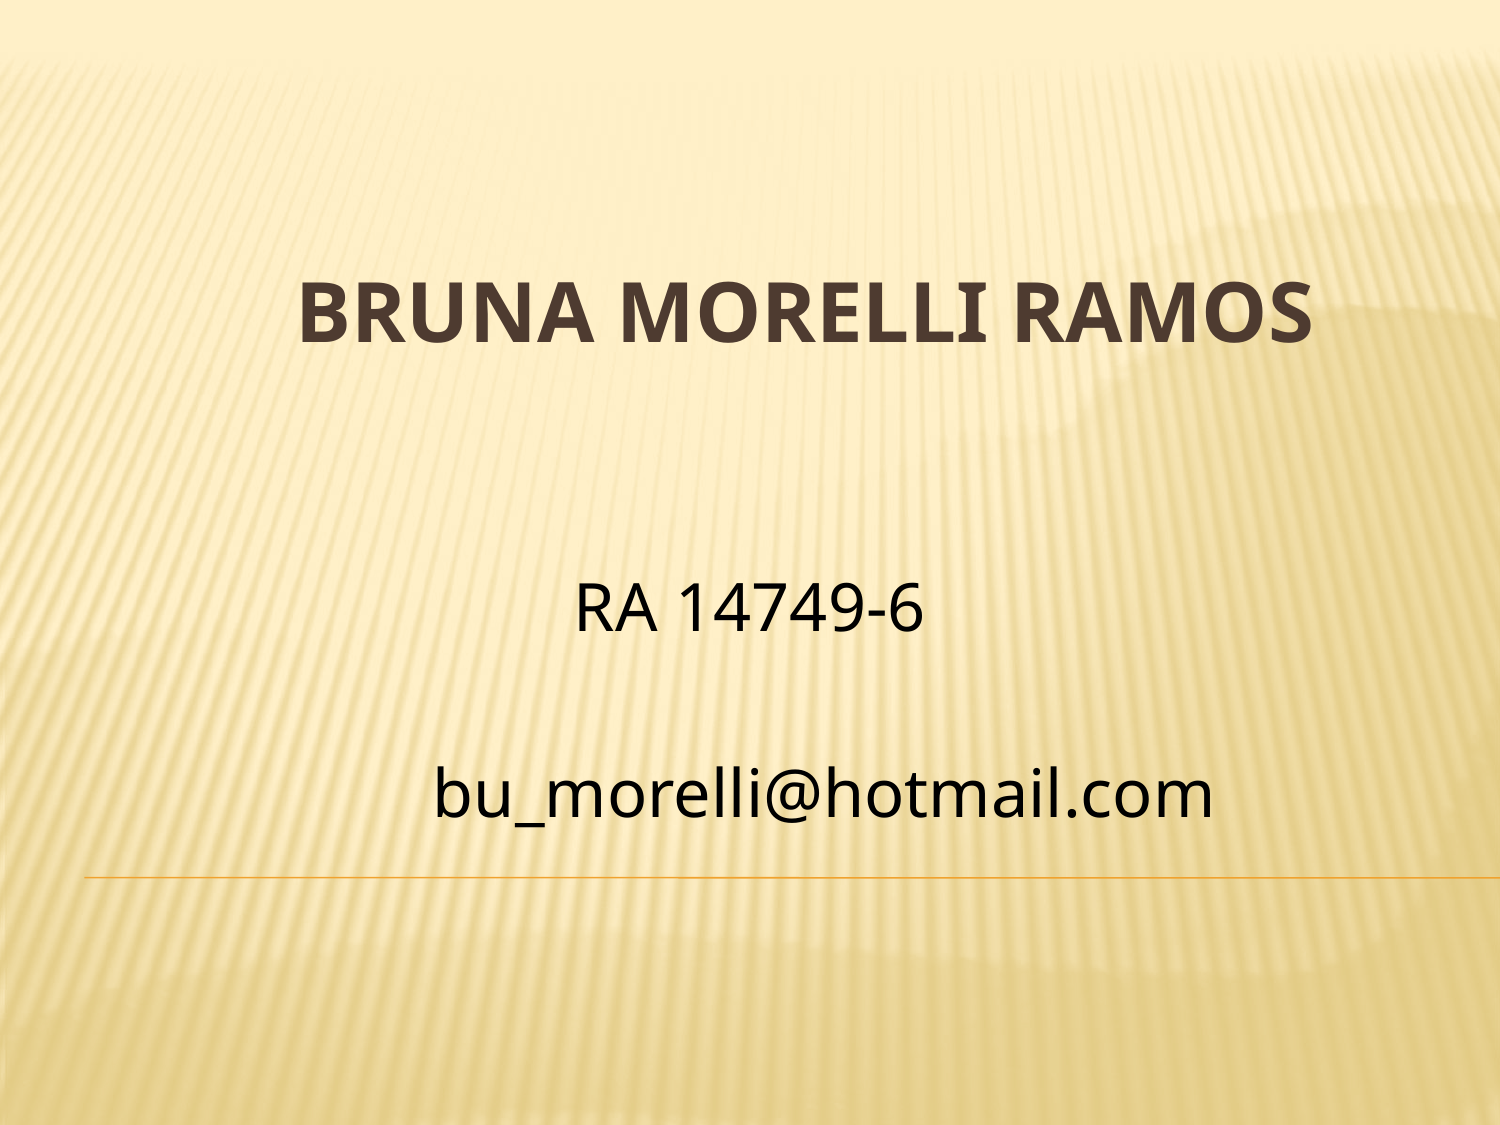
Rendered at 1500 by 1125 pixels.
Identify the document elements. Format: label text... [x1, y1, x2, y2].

subtitle RA 14749-6 bu_morelli@hotmail.com [93, 550, 1407, 839]
title BRUNA MORELLI RAMOS [128, 152, 1404, 394]
